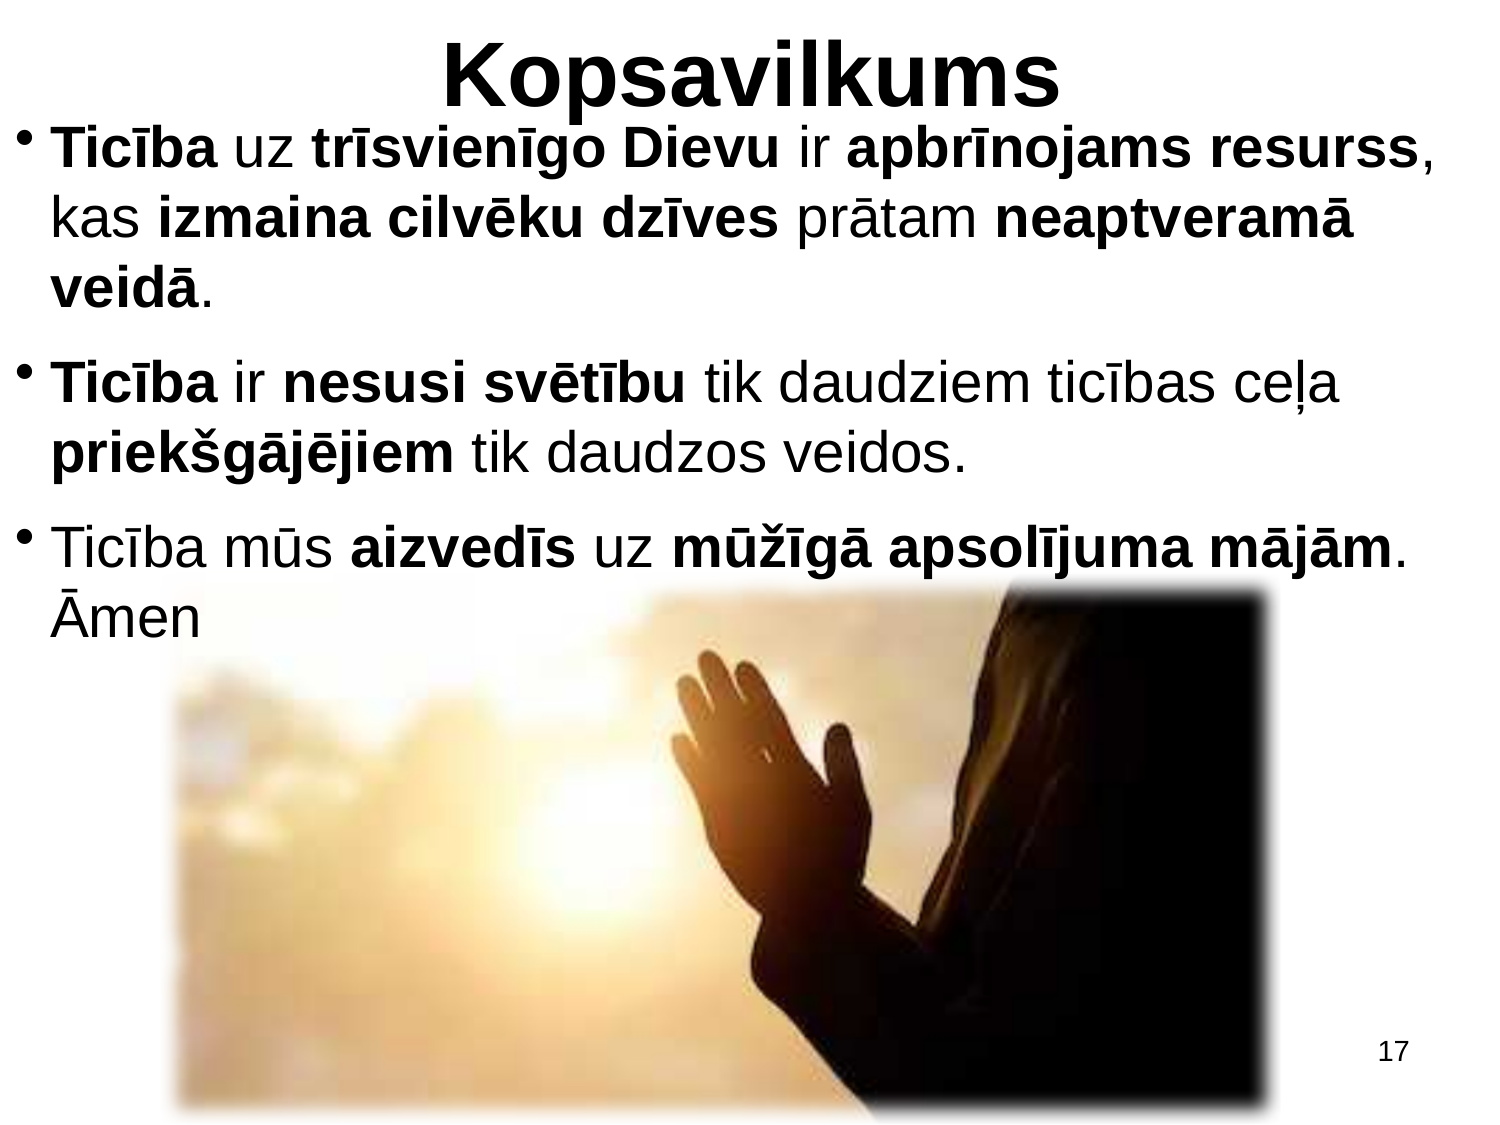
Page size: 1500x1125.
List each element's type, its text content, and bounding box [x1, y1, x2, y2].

slide_number 17 [1285, 1024, 1426, 1103]
text_box Ticība uz trīsvienīgo Dievu ir apbrīnojams resurss, kas izmaina cilvēku dzīves prātam neaptveramā veidā. Ticība ir nesusi svētību tik daudziem ticības ceļa priekšgājējiem tik daudzos veidos. Ticība mūs aizvedīs uz mūžīgā apsolījuma mājām. Āmen [0, 101, 1500, 657]
title Kopsavilkums [76, 0, 1428, 101]
picture [159, 572, 1282, 1125]
